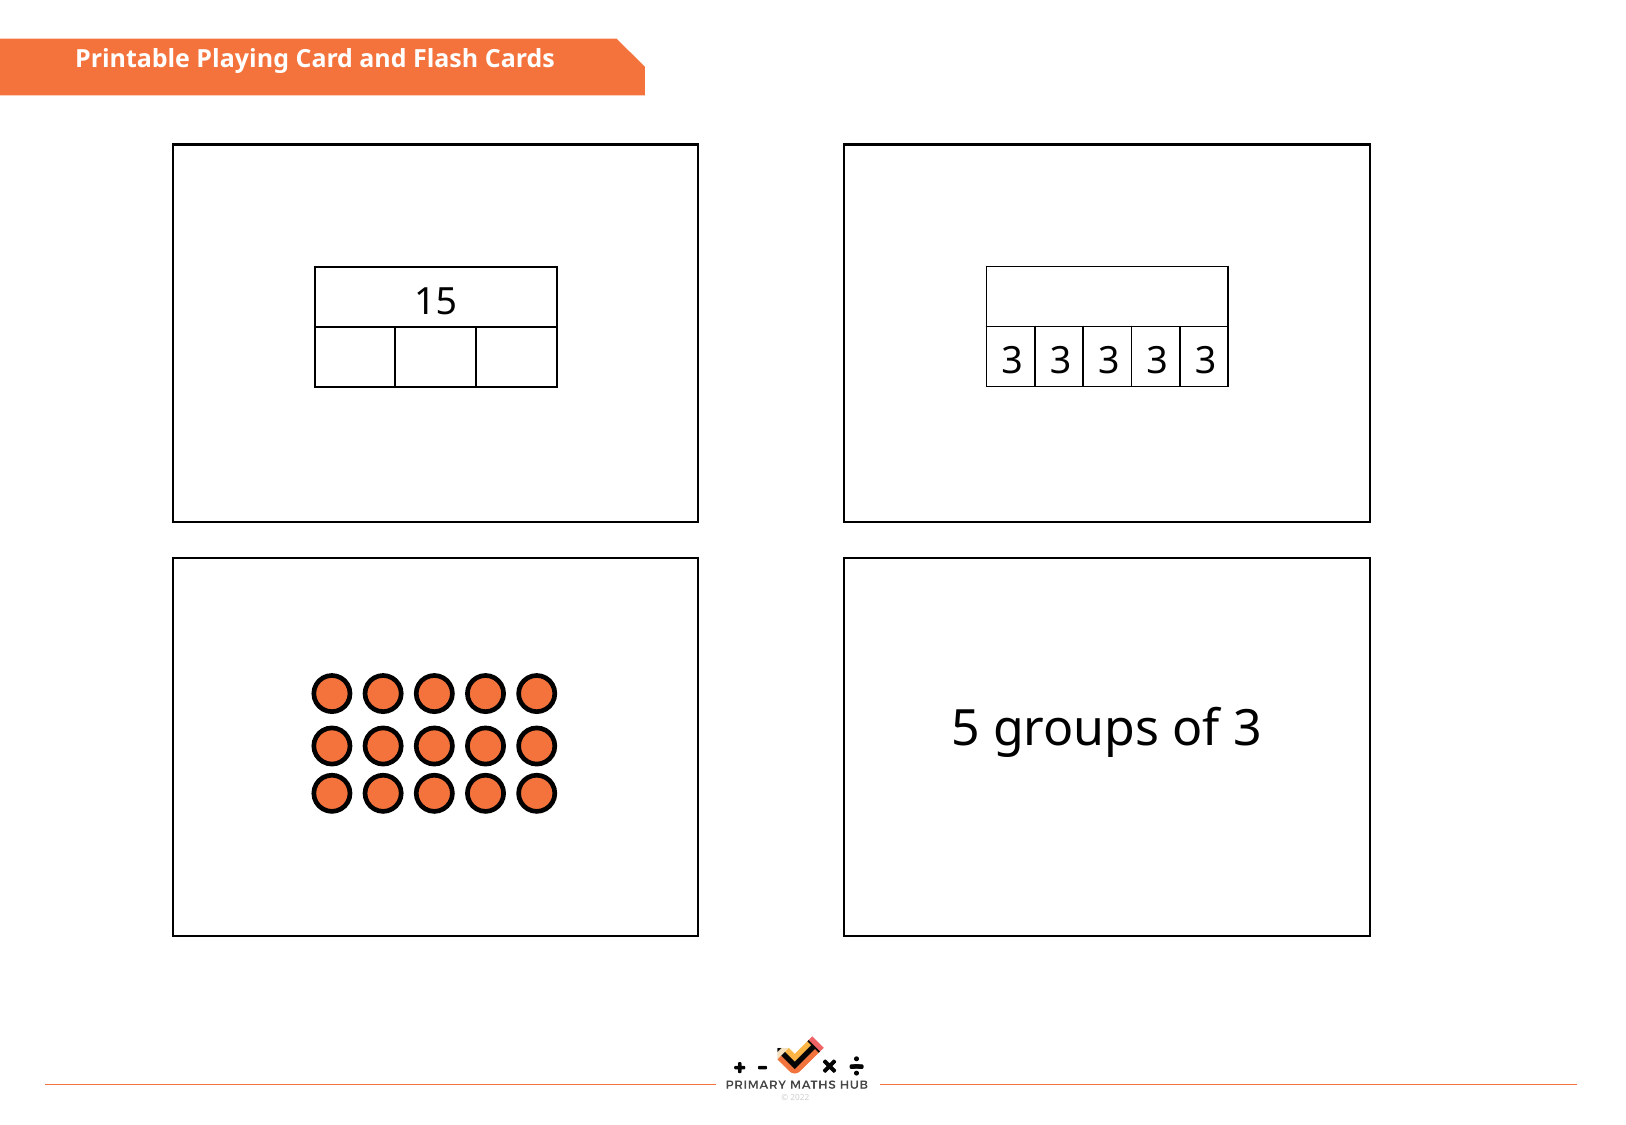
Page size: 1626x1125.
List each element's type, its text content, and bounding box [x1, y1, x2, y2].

text_box [172, 557, 699, 937]
text_box [517, 774, 556, 813]
table_header 15 [316, 268, 556, 326]
table_cell 3 [1036, 327, 1082, 386]
table_cell 3 [1181, 327, 1227, 386]
text_box [415, 774, 454, 813]
text_box [517, 726, 556, 766]
table_cell 3 [1132, 327, 1179, 386]
text_box [312, 774, 352, 813]
text_box [843, 143, 1371, 523]
picture [722, 1034, 872, 1094]
text_box [172, 143, 699, 523]
text_box [363, 726, 403, 766]
table_cell 3 [987, 327, 1034, 386]
text_box [415, 674, 454, 713]
text_box 5 groups of 3 [844, 688, 1370, 763]
table_cell [477, 328, 556, 386]
text_box [363, 774, 403, 813]
text_box [363, 674, 403, 713]
text_box Printable Playing Card and Flash Cards [0, 37, 646, 97]
table_cell 3 [1084, 327, 1131, 386]
text_box [312, 674, 352, 713]
text_box [843, 557, 1371, 937]
text_box [466, 774, 505, 813]
text_box [517, 674, 556, 713]
text_box © 2022 [720, 1084, 870, 1110]
table_cell [316, 328, 394, 386]
text_box [466, 726, 505, 766]
text_box [466, 674, 505, 713]
table_header [987, 267, 1227, 326]
text_box [312, 726, 352, 766]
text_box [415, 726, 454, 766]
table_cell [396, 328, 475, 386]
